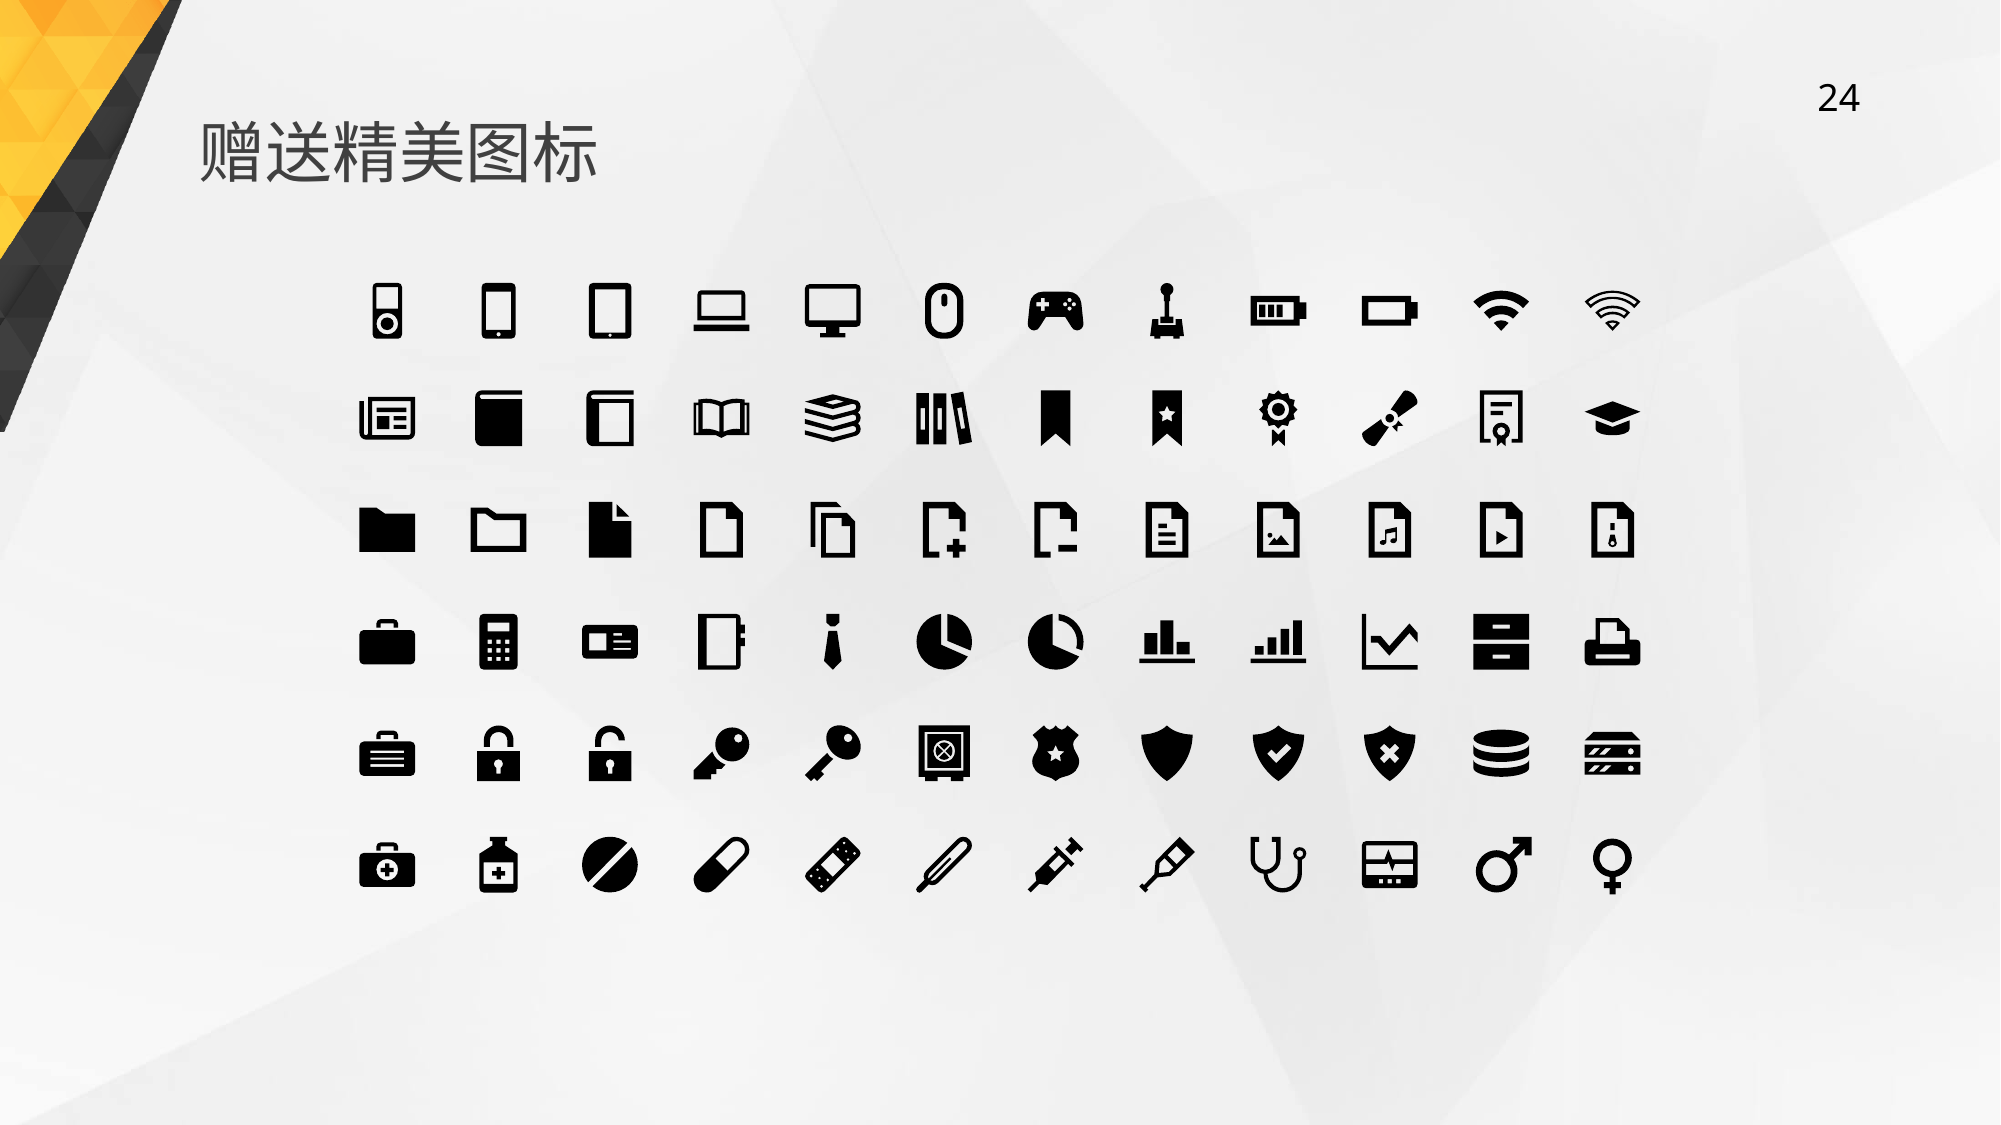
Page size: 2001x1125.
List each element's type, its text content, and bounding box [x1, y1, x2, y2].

picture [0, 0, 2000, 1125]
text_box 赠送精美图标 [184, 103, 615, 199]
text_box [359, 282, 1641, 895]
